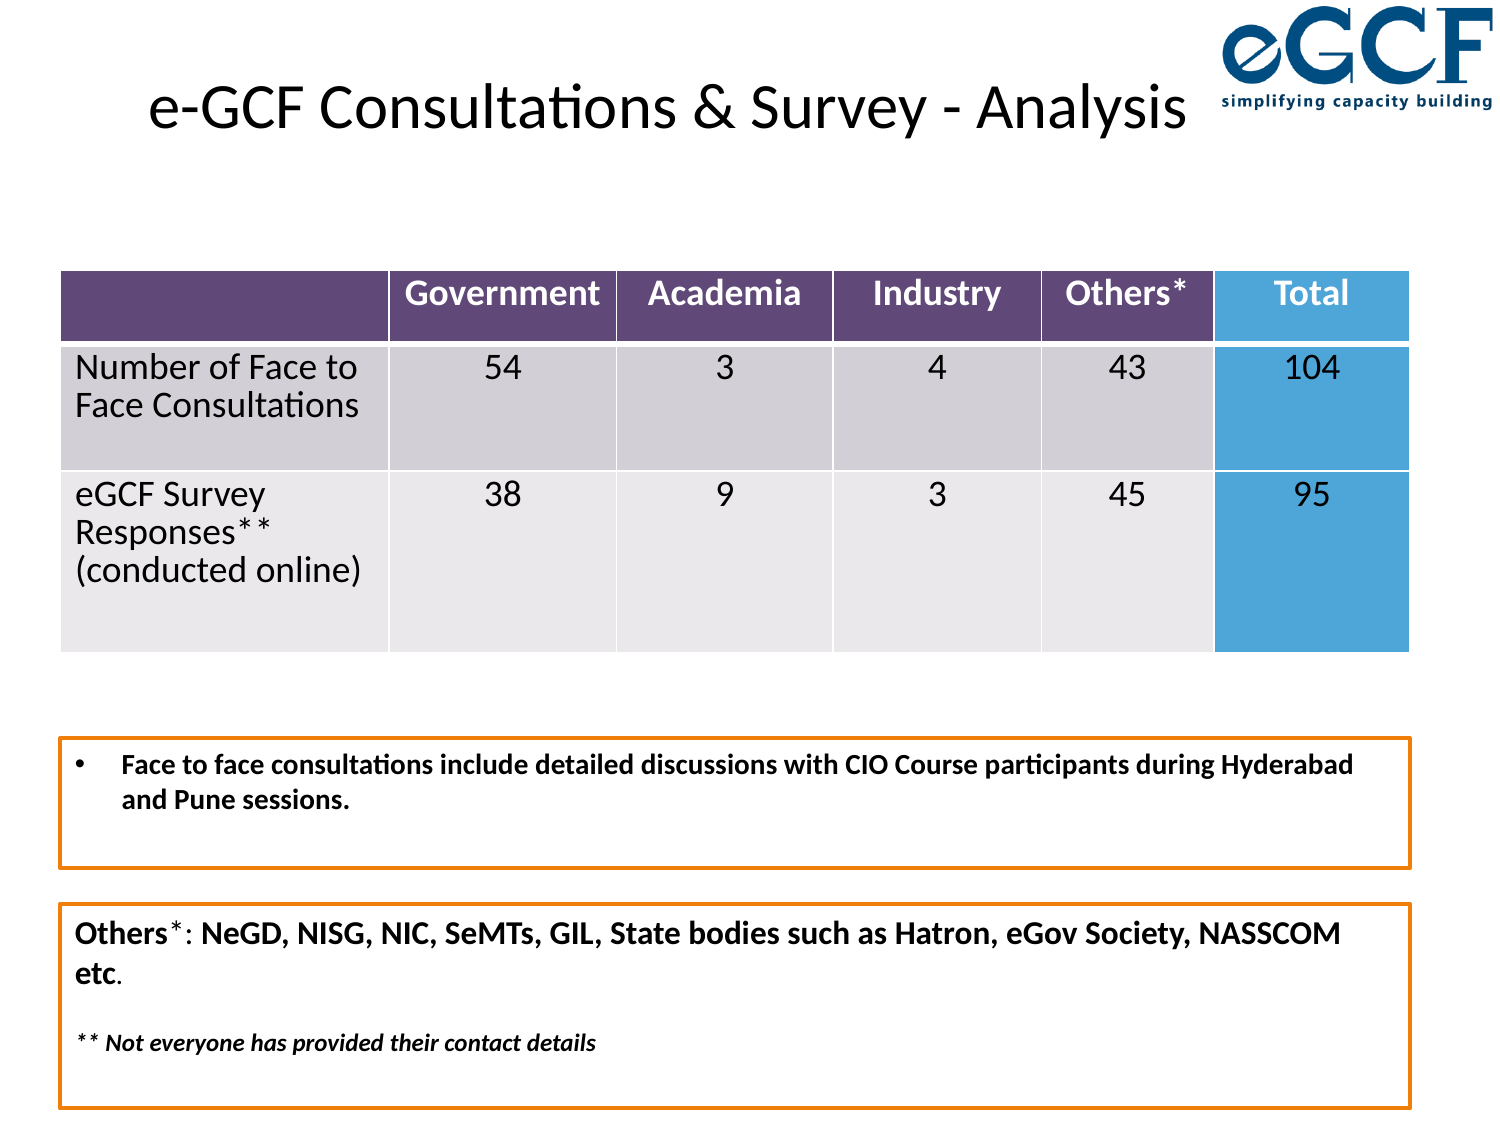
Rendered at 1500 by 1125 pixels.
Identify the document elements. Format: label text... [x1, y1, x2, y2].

table_cell 4 [834, 347, 1041, 470]
table_header Academia [617, 271, 832, 341]
table_header Total [1215, 271, 1409, 341]
table_cell 3 [617, 347, 832, 470]
table_cell eGCF Survey Responses** (conducted online) [61, 472, 388, 652]
table_cell 95 [1215, 472, 1409, 652]
table_cell 38 [390, 472, 616, 652]
table_cell 54 [390, 347, 616, 470]
table_cell Number of Face to Face Consultations [61, 347, 388, 470]
table_cell 45 [1042, 472, 1213, 652]
text_box Face to face consultations include detailed discussions with CIO Course participants during Hyderabad and Pune sessions. [58, 736, 1412, 870]
table_header [61, 271, 388, 341]
table_header Government [390, 271, 616, 341]
picture [1211, 0, 1497, 118]
table_cell 43 [1042, 347, 1213, 470]
table_header Industry [834, 271, 1041, 341]
table_cell 104 [1215, 347, 1409, 470]
table_cell 3 [834, 472, 1041, 652]
text_box Others*: NeGD, NISG, NIC, SeMTs, GIL, State bodies such as Hatron, eGov Society, NASSCOM etc. ** Not everyone has provided their contact details [58, 902, 1412, 1110]
title e-GCF Consultations & Survey - Analysis [125, 53, 1212, 152]
table_cell 9 [617, 472, 832, 652]
table_header Others* [1042, 271, 1213, 341]
